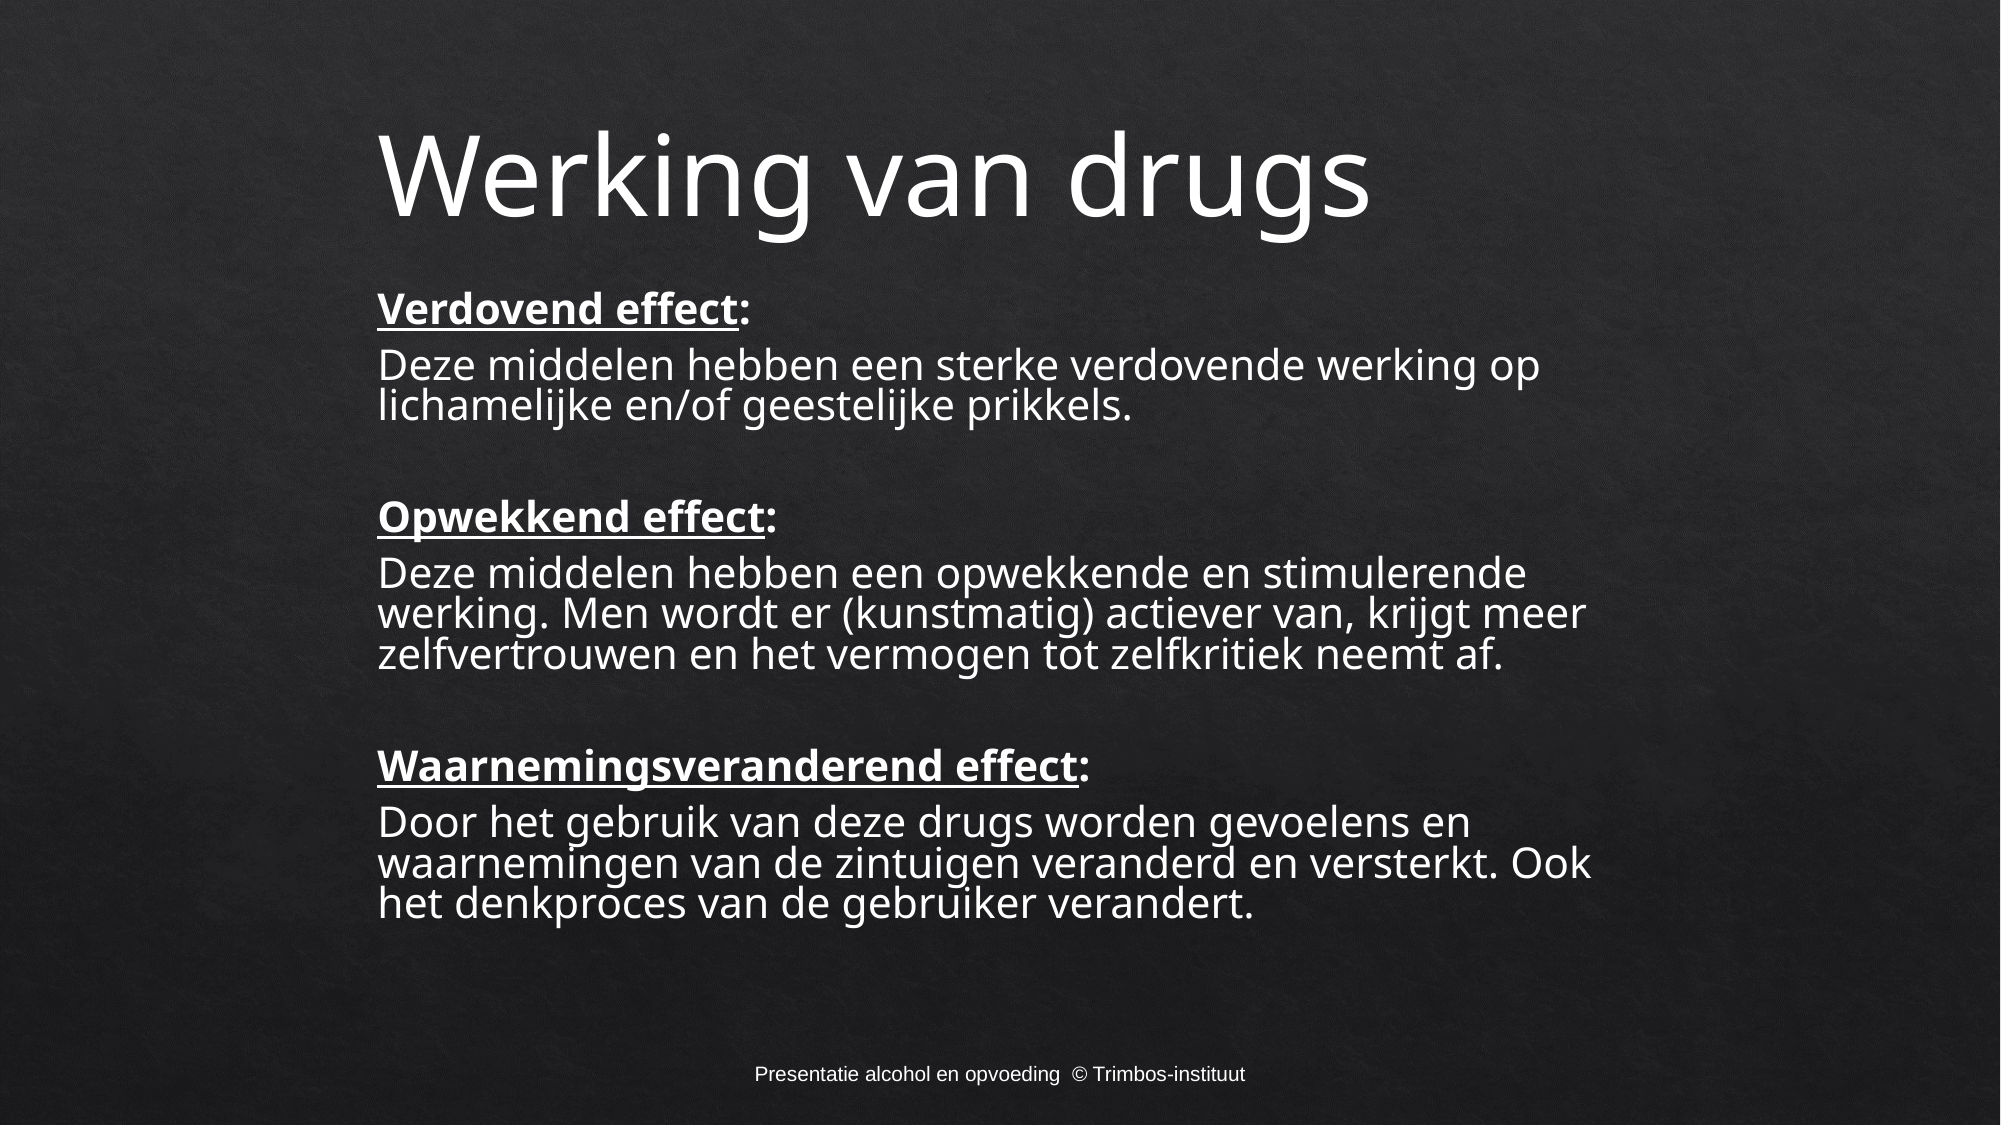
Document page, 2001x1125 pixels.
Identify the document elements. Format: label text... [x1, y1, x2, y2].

picture [0, 0, 2001, 1125]
footer Presentatie alcohol en opvoeding © Trimbos-instituut [662, 1042, 1338, 1103]
list Verdovend effect: Deze middelen hebben een sterke verdovende werking op lichamelijke en/of geestelijke prikkels. Opwekkend effect: Deze middelen hebben een opwekkende en stimulerende werking. Men wordt er (kunstmatig) actiever van, krijgt meer zelfvertrouwen en het vermogen tot zelfkritiek neemt af. Waarnemingsveranderend effect: Door het gebruik van deze drugs worden gevoelens en waarnemingen van de zintuigen veranderd en versterkt. Ook het denkproces van de gebruiker verandert. [362, 284, 1637, 950]
title Werking van drugs [362, 99, 1637, 260]
